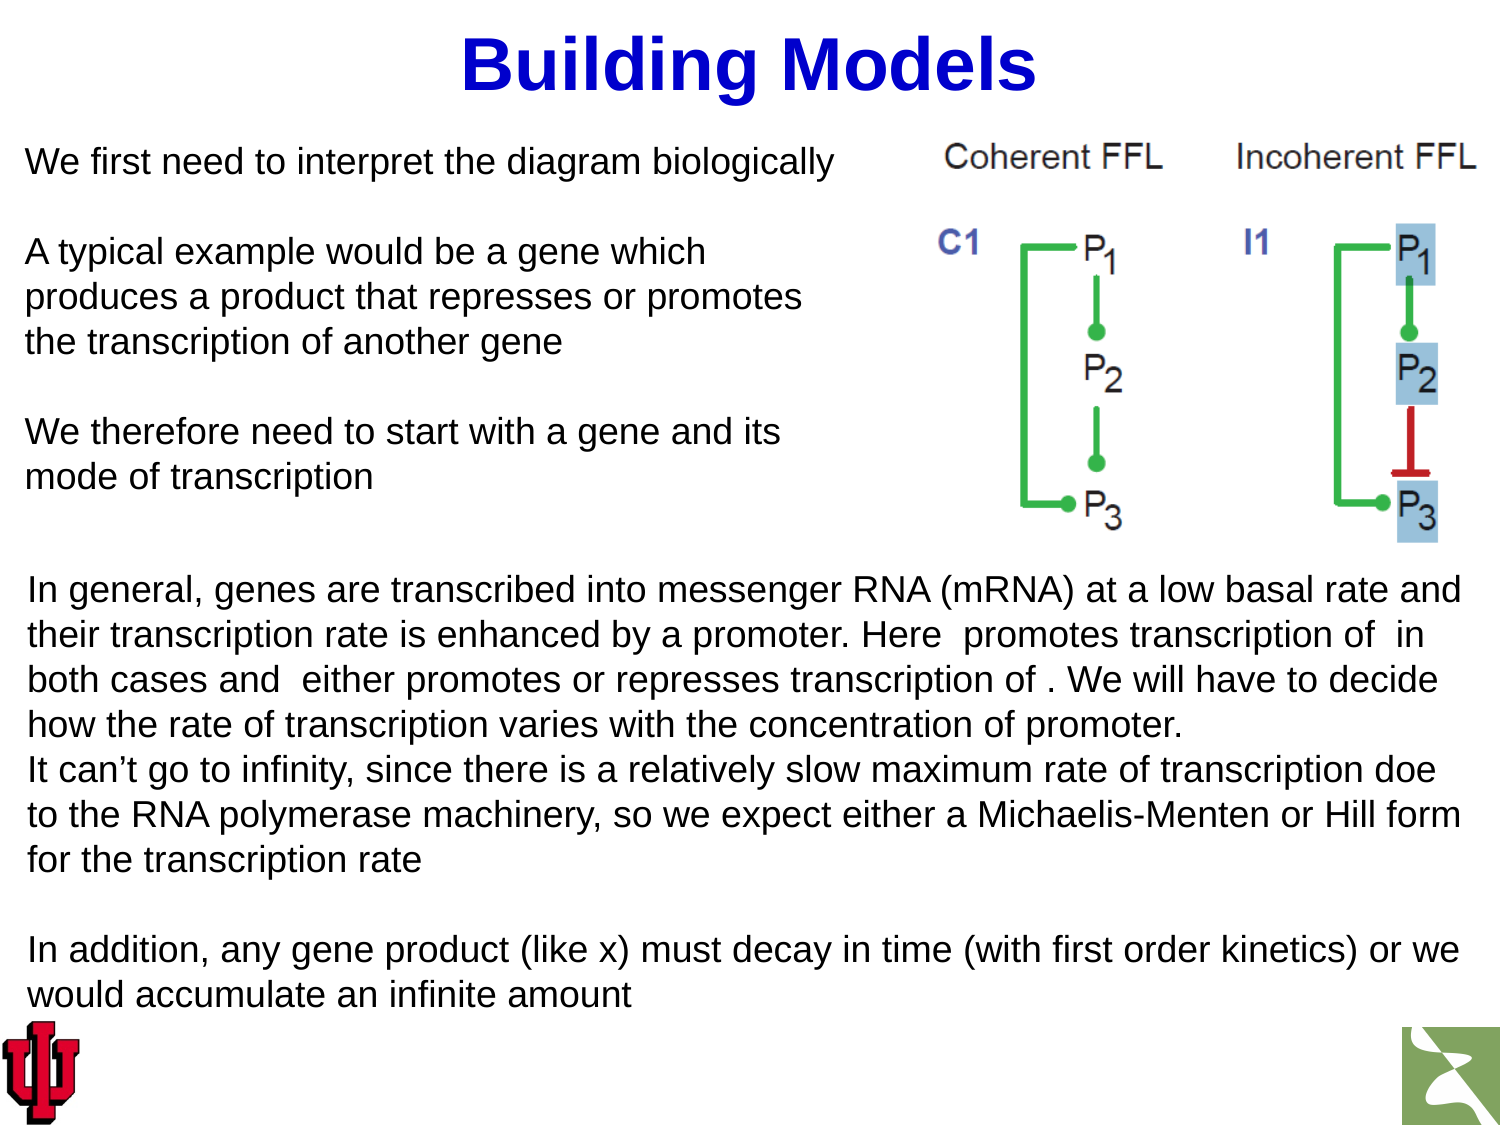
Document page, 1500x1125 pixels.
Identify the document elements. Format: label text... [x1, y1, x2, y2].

picture [919, 128, 1500, 554]
title Building Models [0, 0, 1500, 130]
text_box We first need to interpret the diagram biologically A typical example would be a gene which produces a product that represses or promotes the transcription of another gene We therefore need to start with a gene and its mode of transcription [9, 129, 873, 504]
picture [1402, 1027, 1500, 1125]
picture [0, 1020, 80, 1125]
